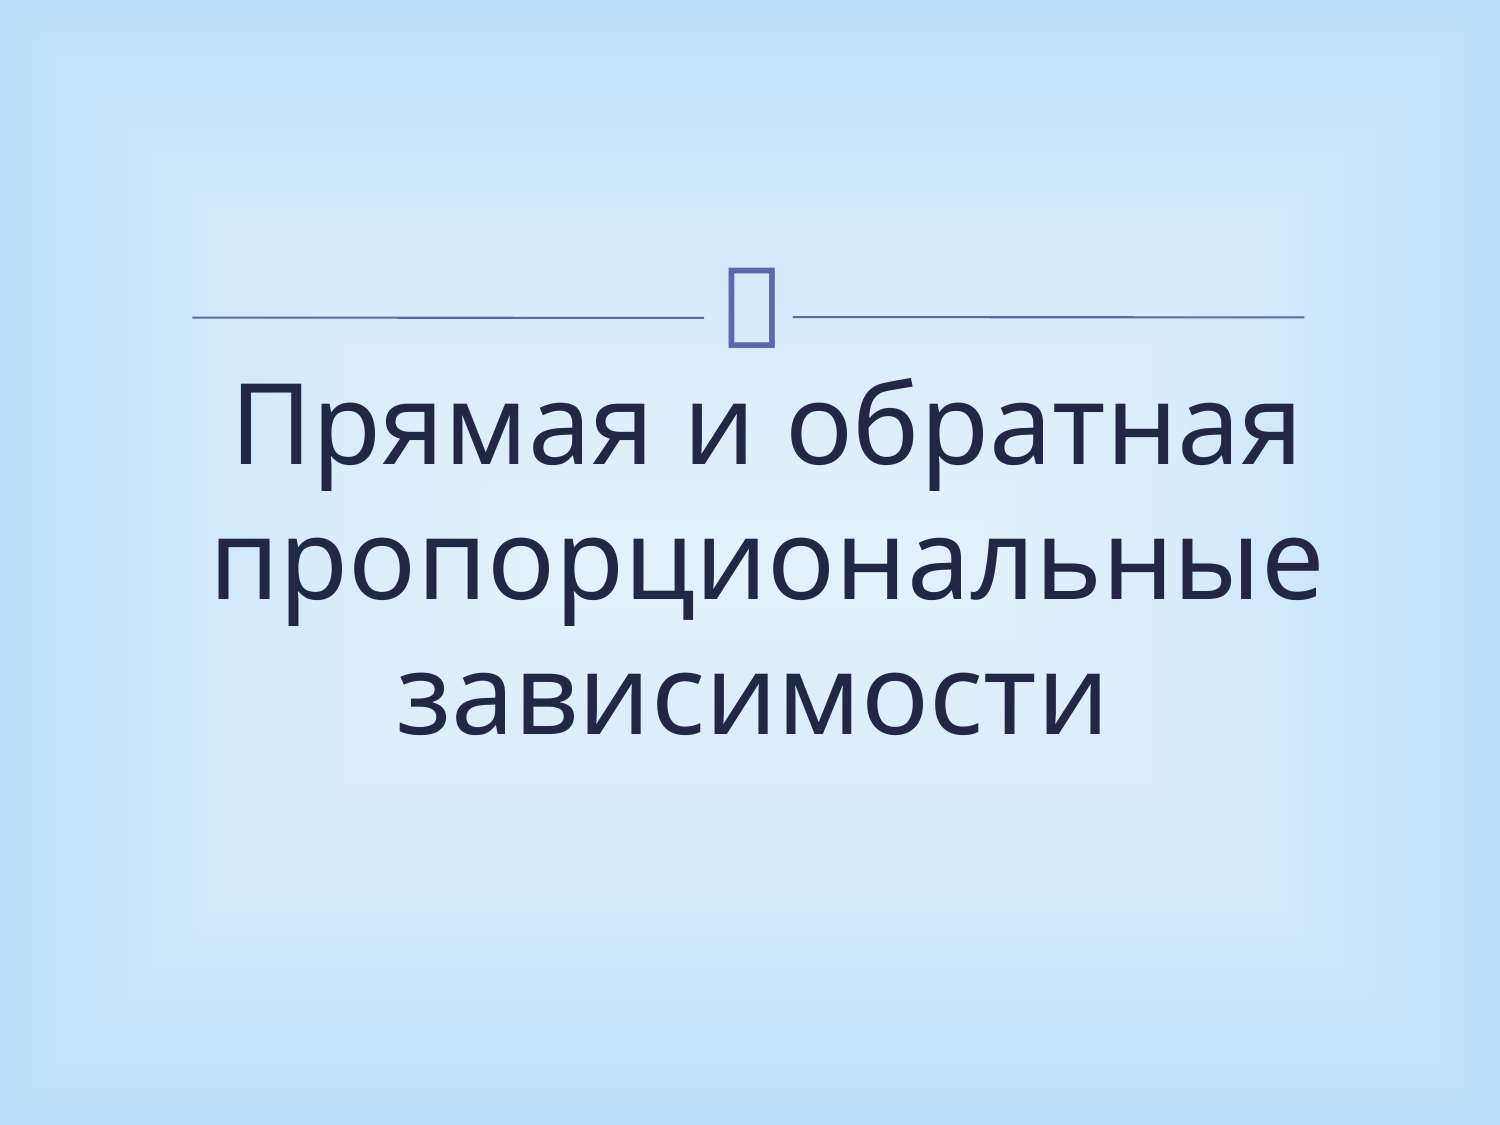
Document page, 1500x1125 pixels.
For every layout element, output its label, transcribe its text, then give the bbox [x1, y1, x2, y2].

title Прямая и обратная пропорциональные зависимости [112, 78, 1423, 1032]
